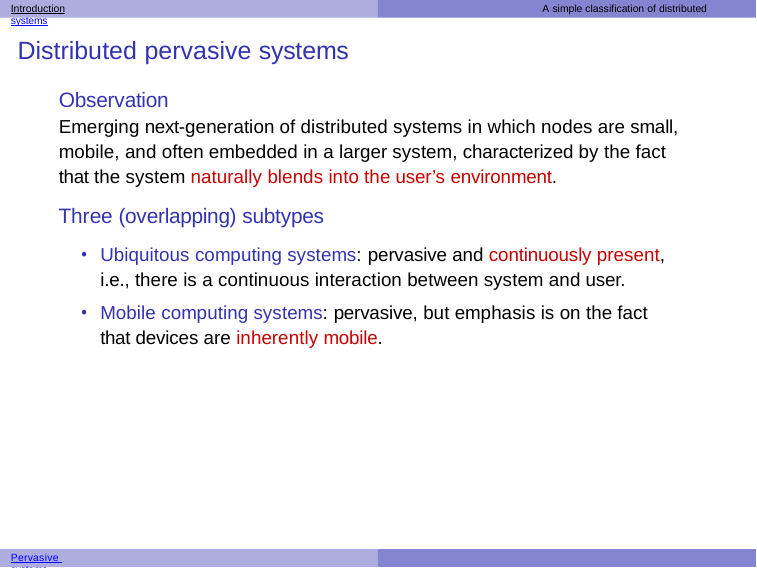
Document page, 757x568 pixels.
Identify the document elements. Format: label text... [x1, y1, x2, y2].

title Distributed pervasive systems [15, 32, 418, 130]
text_box Observation Emerging next-generation of distributed systems in which nodes are small, mobile, and often embedded in a larger system, characterized by the fact that the system naturally blends into the user’s environment. Three (overlapping) subtypes Ubiquitous computing systems: pervasive and continuously present, i.e., there is a continuous interaction between system and user. Mobile computing systems: pervasive, but emphasis is on the fact that devices are inherently mobile. [54, 81, 703, 349]
text_box Introduction A simple classification of distributed systems [8, 0, 748, 27]
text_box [0, 548, 757, 568]
